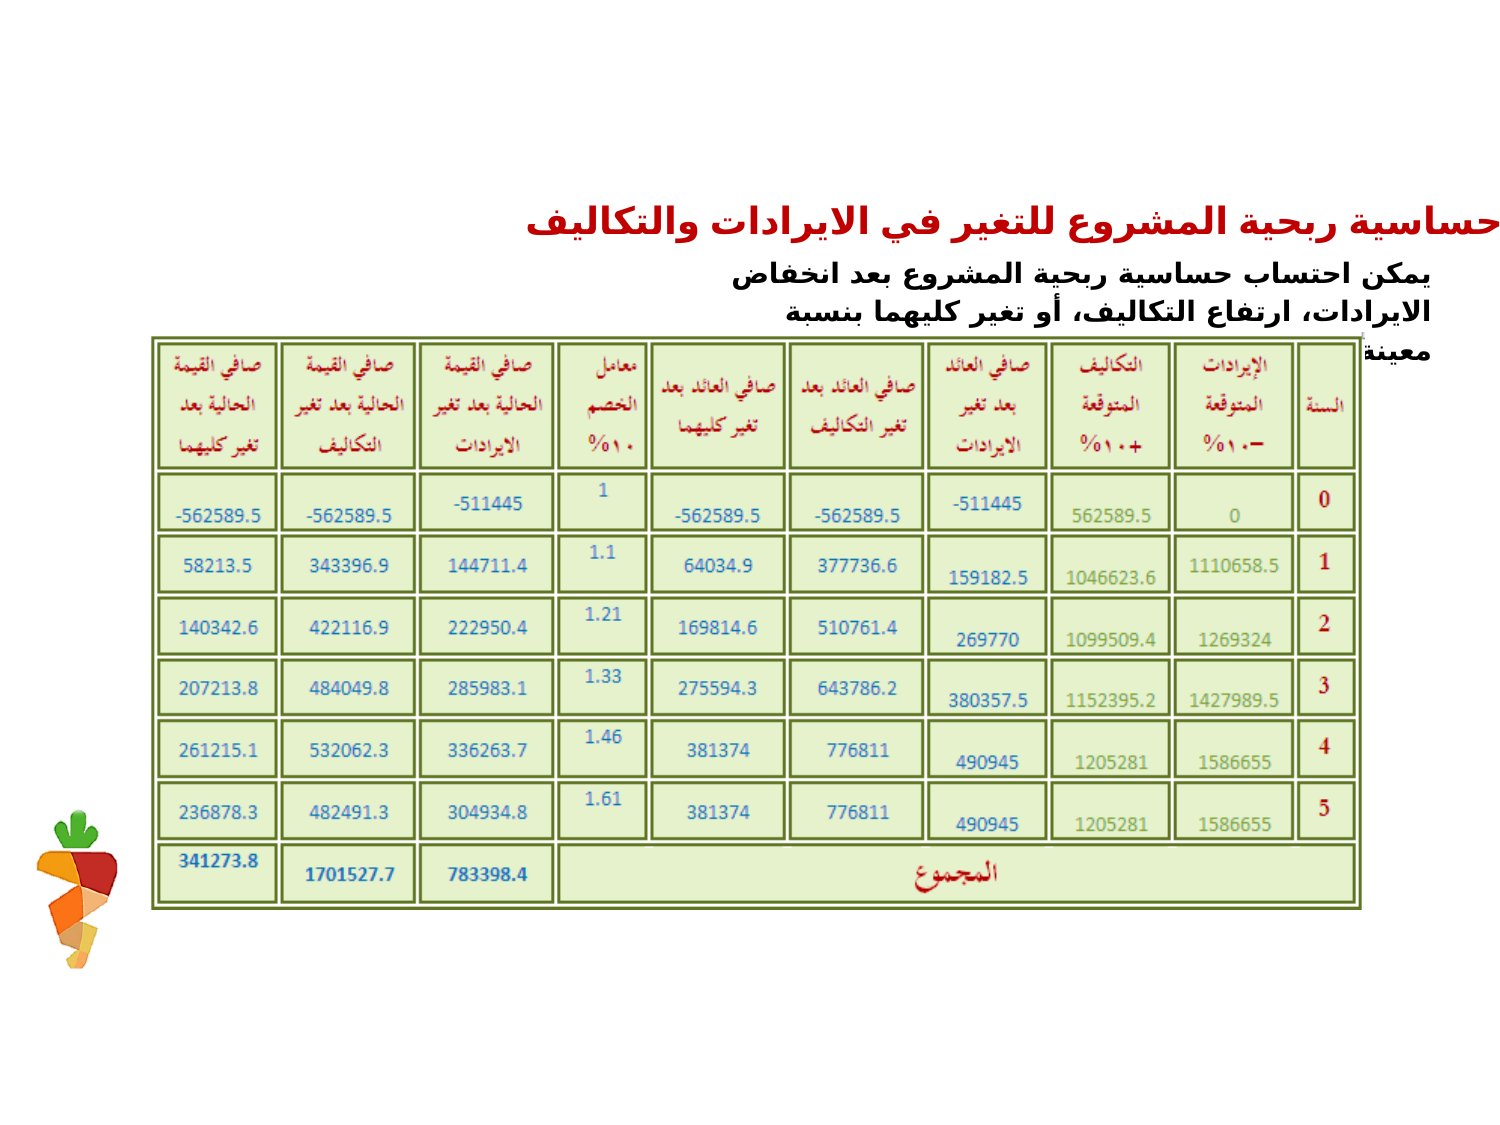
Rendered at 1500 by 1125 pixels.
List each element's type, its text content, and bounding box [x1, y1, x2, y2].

picture [31, 807, 122, 969]
text_box يمكن احتساب حساسية ربحية المشروع بعد انخفاض الايرادات، ارتفاع التكاليف، أو تغير كليهما بنسبة معينة 10%.كالتالي: [696, 242, 1447, 374]
picture [147, 332, 1365, 910]
text_box ثانياً: حساسية ربحية المشروع للتغير في الايرادات والتكاليف [500, 182, 1500, 249]
